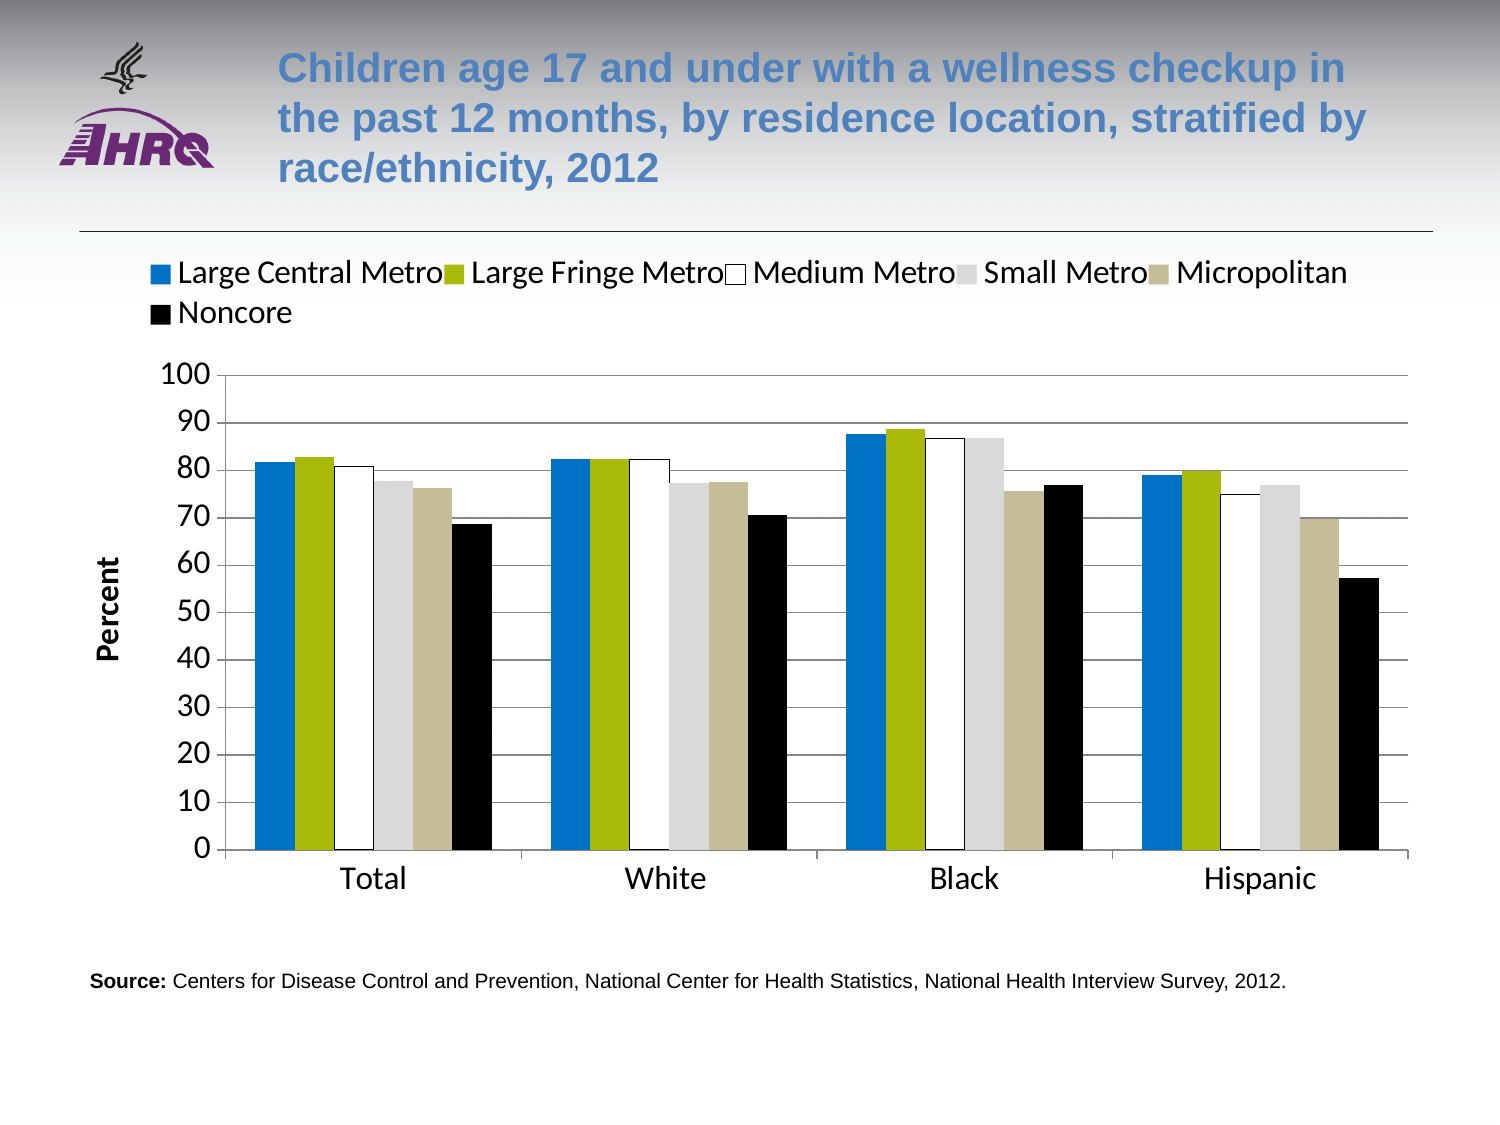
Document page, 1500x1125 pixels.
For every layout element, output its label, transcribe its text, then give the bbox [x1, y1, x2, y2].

picture [0, 0, 1500, 1125]
title Children age 17 and under with a wellness checkup in the past 12 months, by residence location, stratified by race/ethnicity, 2012 [262, 45, 1425, 188]
chart [74, 239, 1426, 916]
text_box Source: Centers for Disease Control and Prevention, National Center for Health Statistics, National Health Interview Survey, 2012. [74, 960, 1425, 1000]
